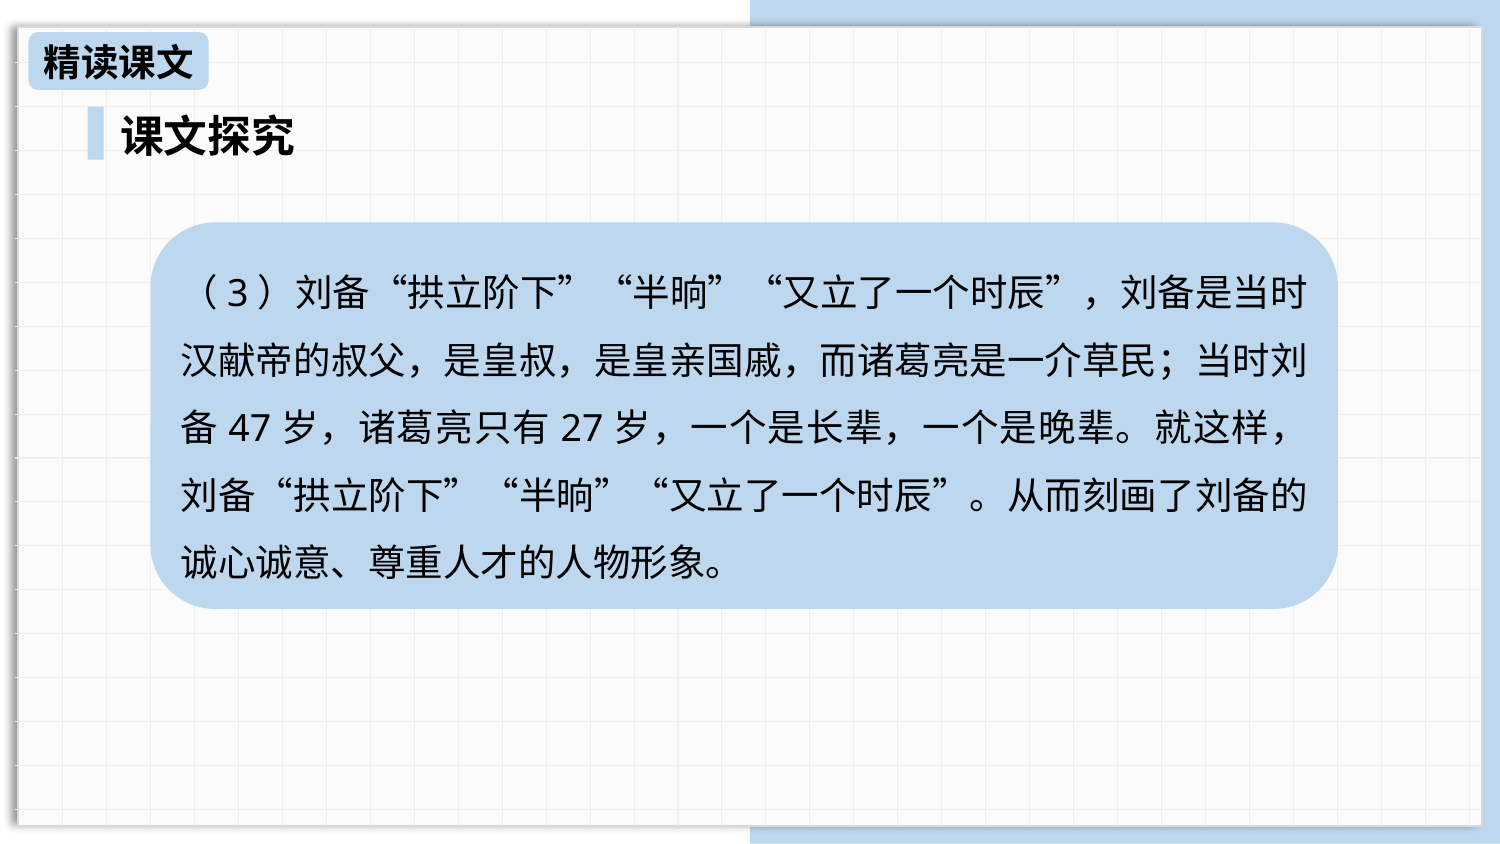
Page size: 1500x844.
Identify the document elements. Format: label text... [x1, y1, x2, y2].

text_box 精读课文 [27, 31, 210, 91]
text_box [86, 106, 105, 161]
text_box 课文探究 [109, 102, 307, 167]
text_box （3）刘备“拱立阶下”“半晌”“又立了一个时辰”，刘备是当时汉献帝的叔父，是皇叔，是皇亲国戚，而诸葛亮是一介草民；当时刘备47岁，诸葛亮只有27岁，一个是长辈，一个是晚辈。就这样，刘备“拱立阶下”“半晌”“又立了一个时辰”。从而刻画了刘备的诚心诚意、尊重人才的人物形象。 [150, 222, 1338, 609]
